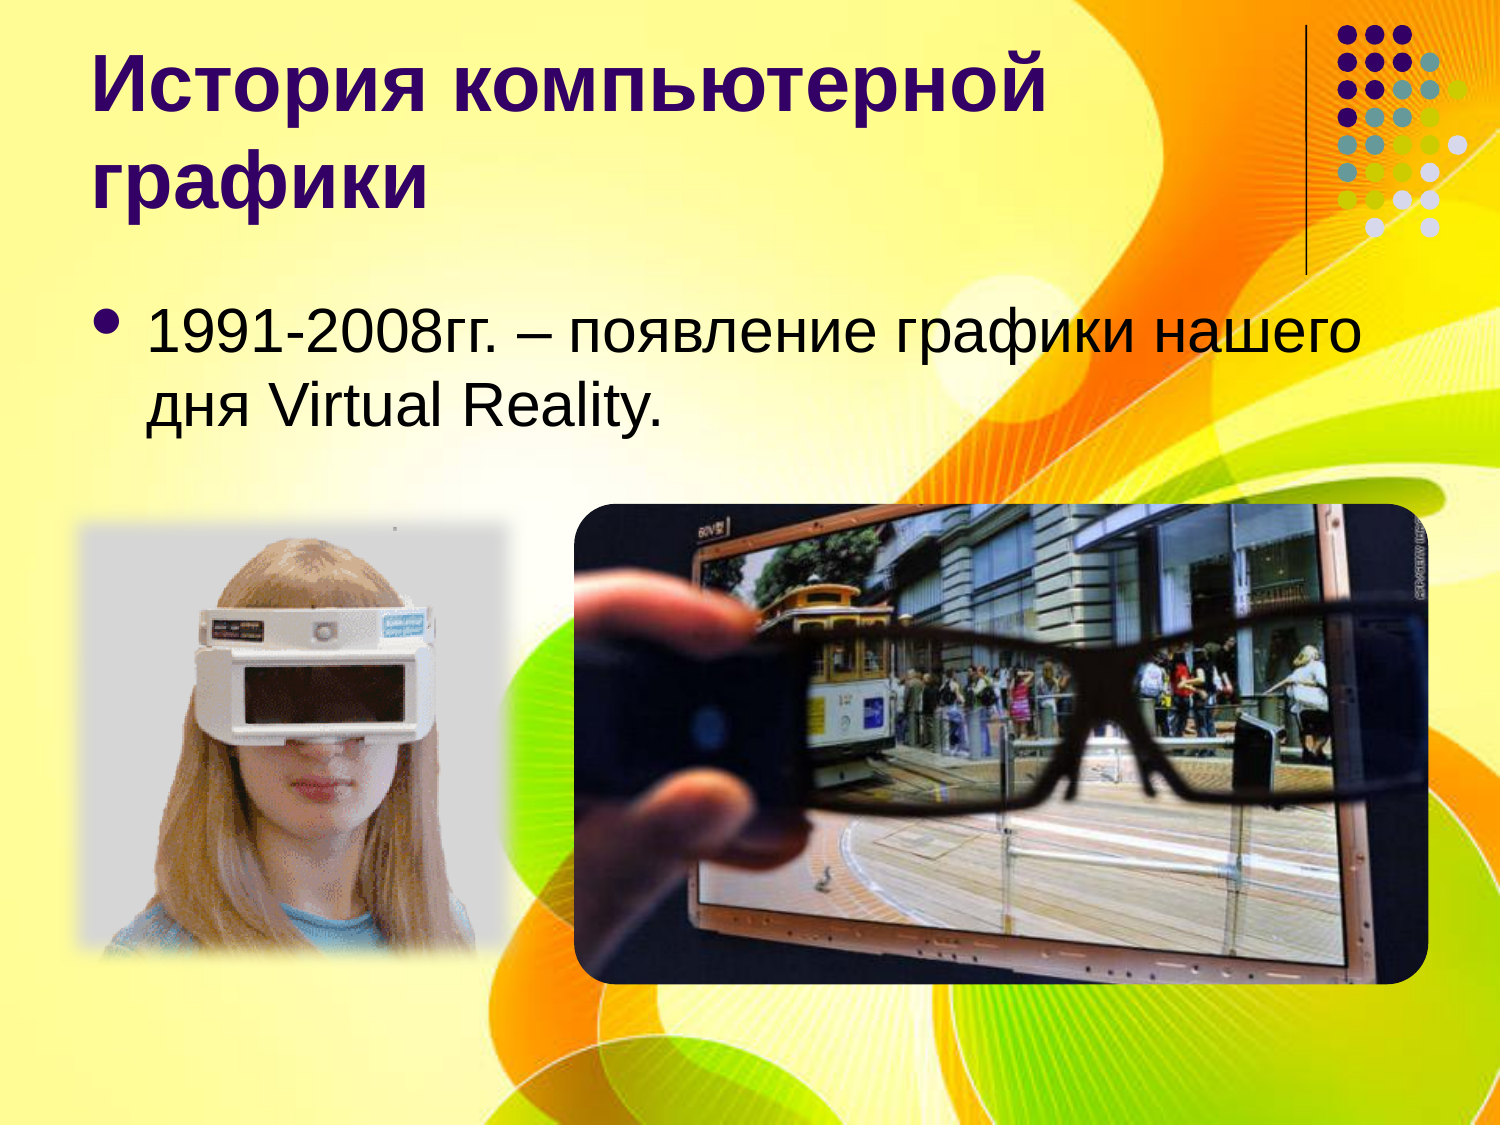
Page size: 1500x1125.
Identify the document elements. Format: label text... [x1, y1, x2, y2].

picture [0, 0, 1500, 1125]
text_box . [374, 486, 1125, 547]
title История компьютерной графики [74, 19, 1313, 233]
list 1991-2008гг. – появление графики нашего дня Virtual Reality. [74, 281, 1426, 502]
